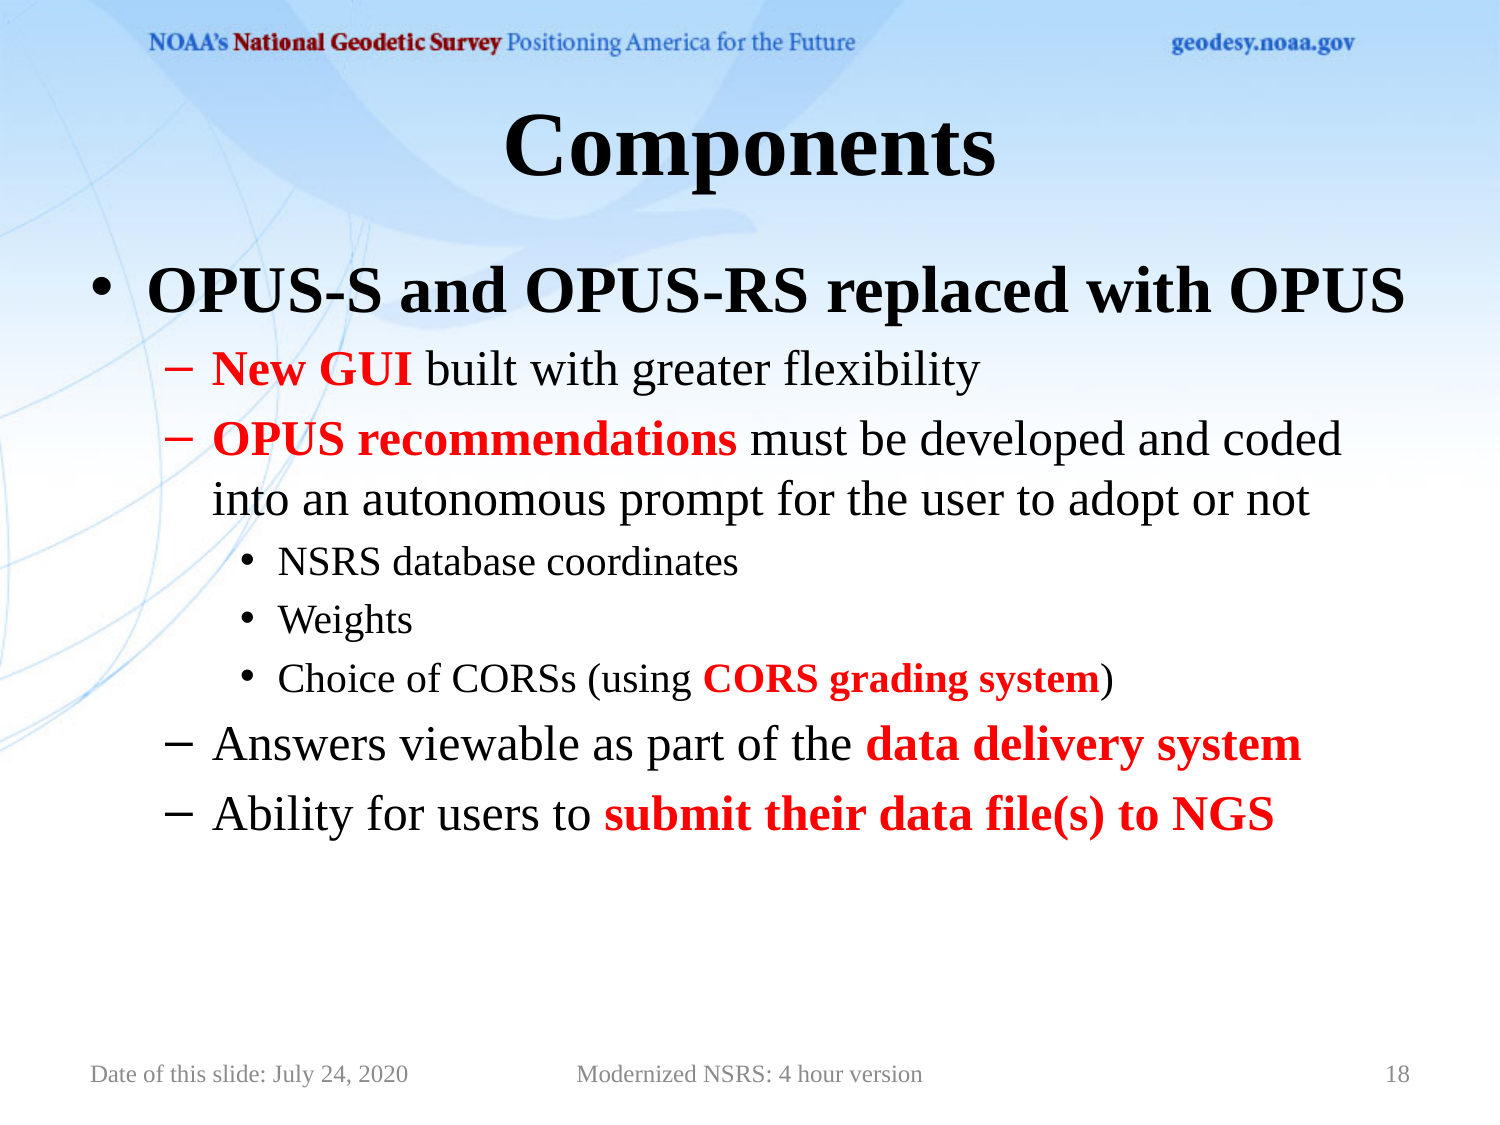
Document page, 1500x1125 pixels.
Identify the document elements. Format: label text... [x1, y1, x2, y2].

title Components [75, 45, 1425, 233]
list OPUS-S and OPUS-RS replaced with OPUS New GUI built with greater flexibility OPUS recommendations must be developed and coded into an autonomous prompt for the user to adopt or not NSRS database coordinates Weights Choice of CORSs (using CORS grading system) Answers viewable as part of the data delivery system Ability for users to submit their data file(s) to NGS [75, 238, 1425, 981]
footer Modernized NSRS: 4 hour version [512, 1042, 988, 1103]
slide_number 18 [1074, 1042, 1425, 1103]
picture [0, 0, 1500, 1125]
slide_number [75, 1042, 425, 1103]
